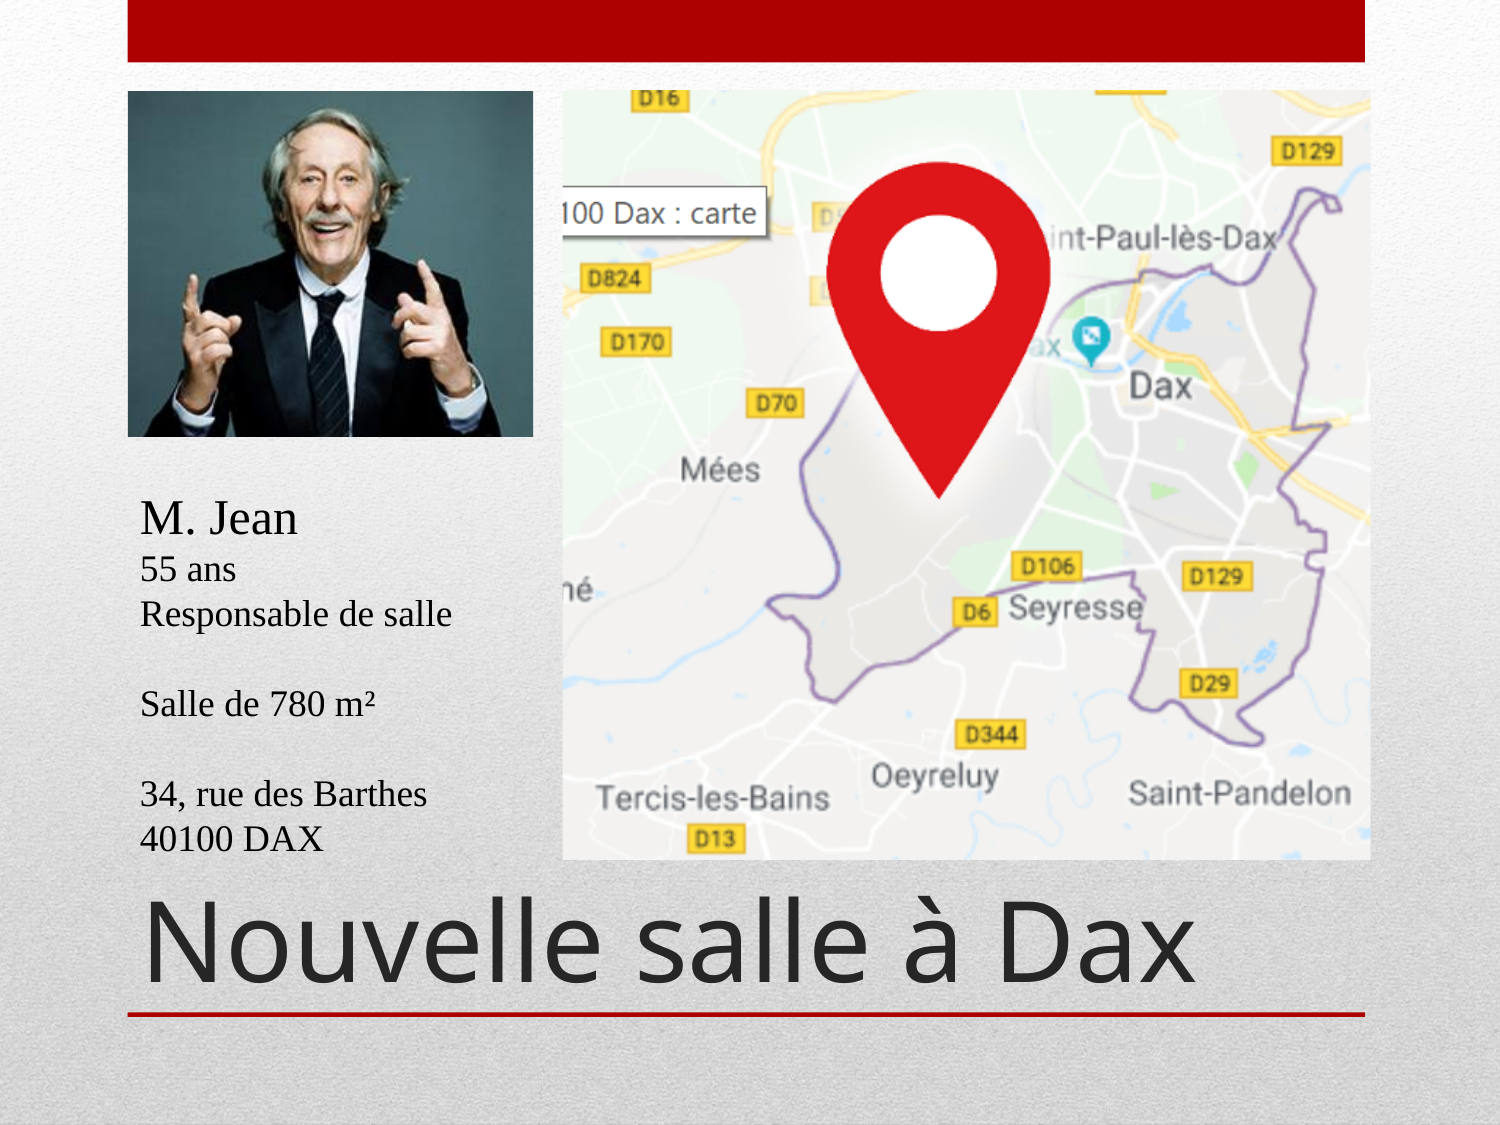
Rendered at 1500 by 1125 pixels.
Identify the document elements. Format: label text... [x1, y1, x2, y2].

text_box M. Jean 55 ans Responsable de salle Salle de 780 m² 34, rue des Barthes 40100 DAX [124, 476, 522, 867]
title Nouvelle salle à Dax [125, 750, 1238, 1013]
picture [561, 89, 1372, 861]
picture [127, 90, 534, 438]
